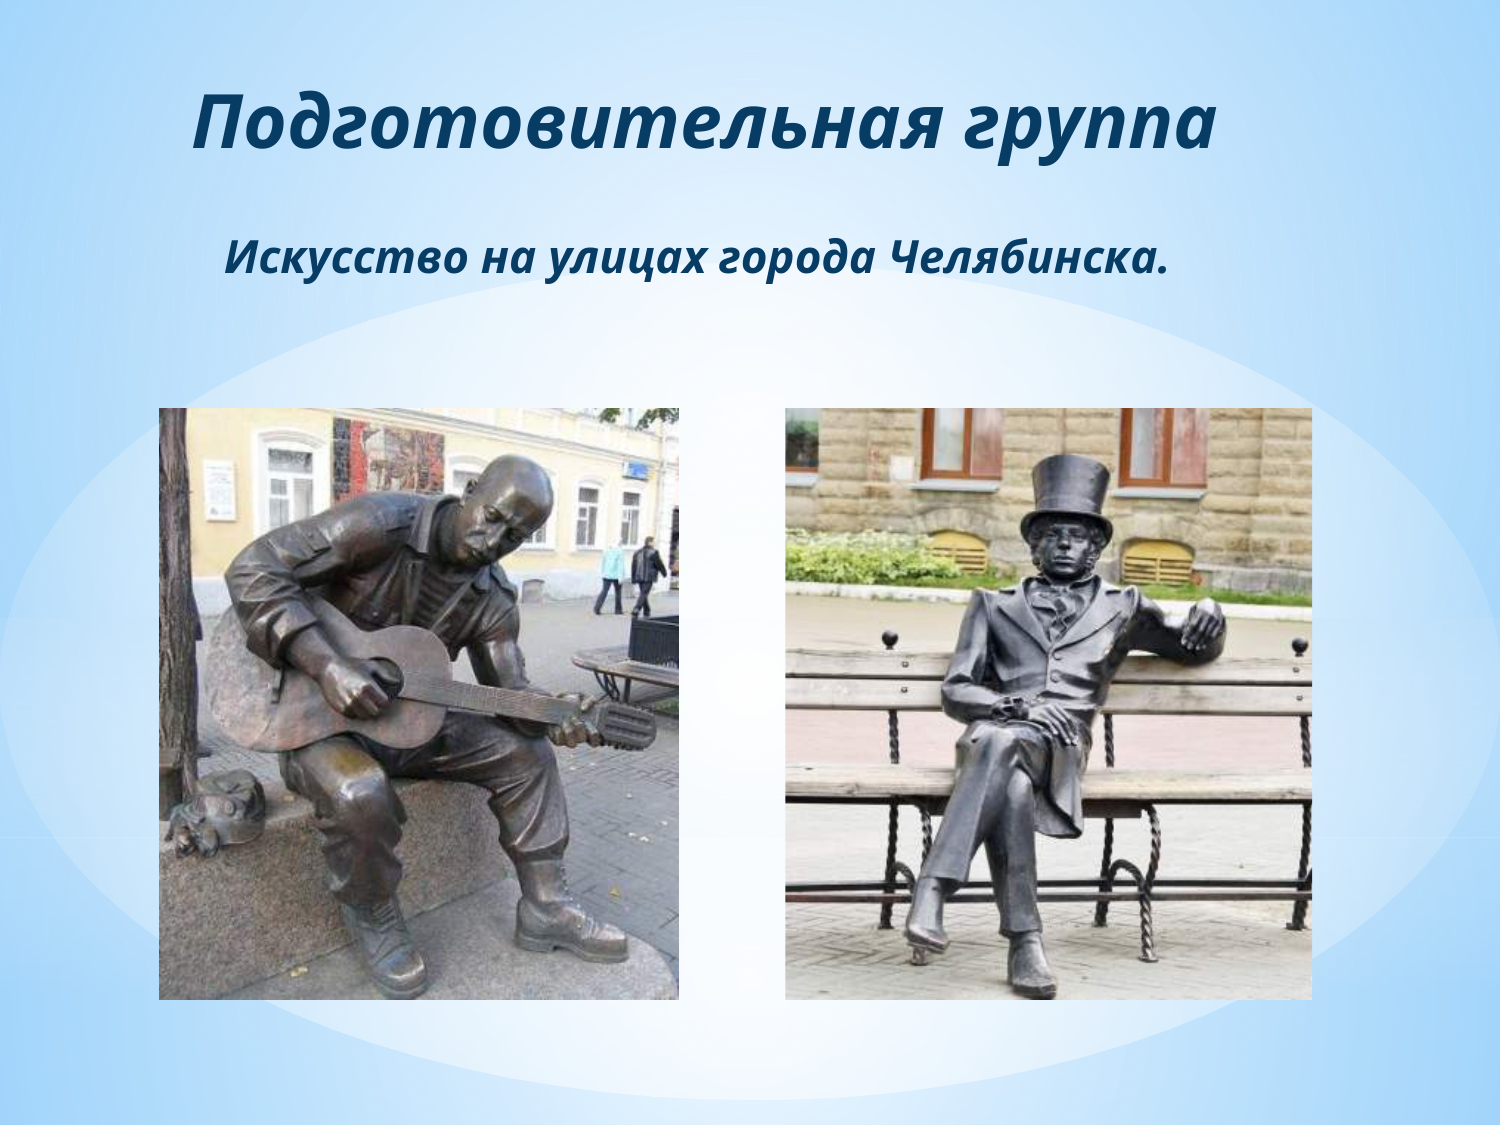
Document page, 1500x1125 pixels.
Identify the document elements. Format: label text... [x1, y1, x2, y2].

picture [159, 408, 679, 1000]
picture [785, 408, 1313, 1000]
title Подготовительная группа [171, 66, 1240, 254]
list Искусство на улицах города Челябинска. [201, 219, 1252, 791]
